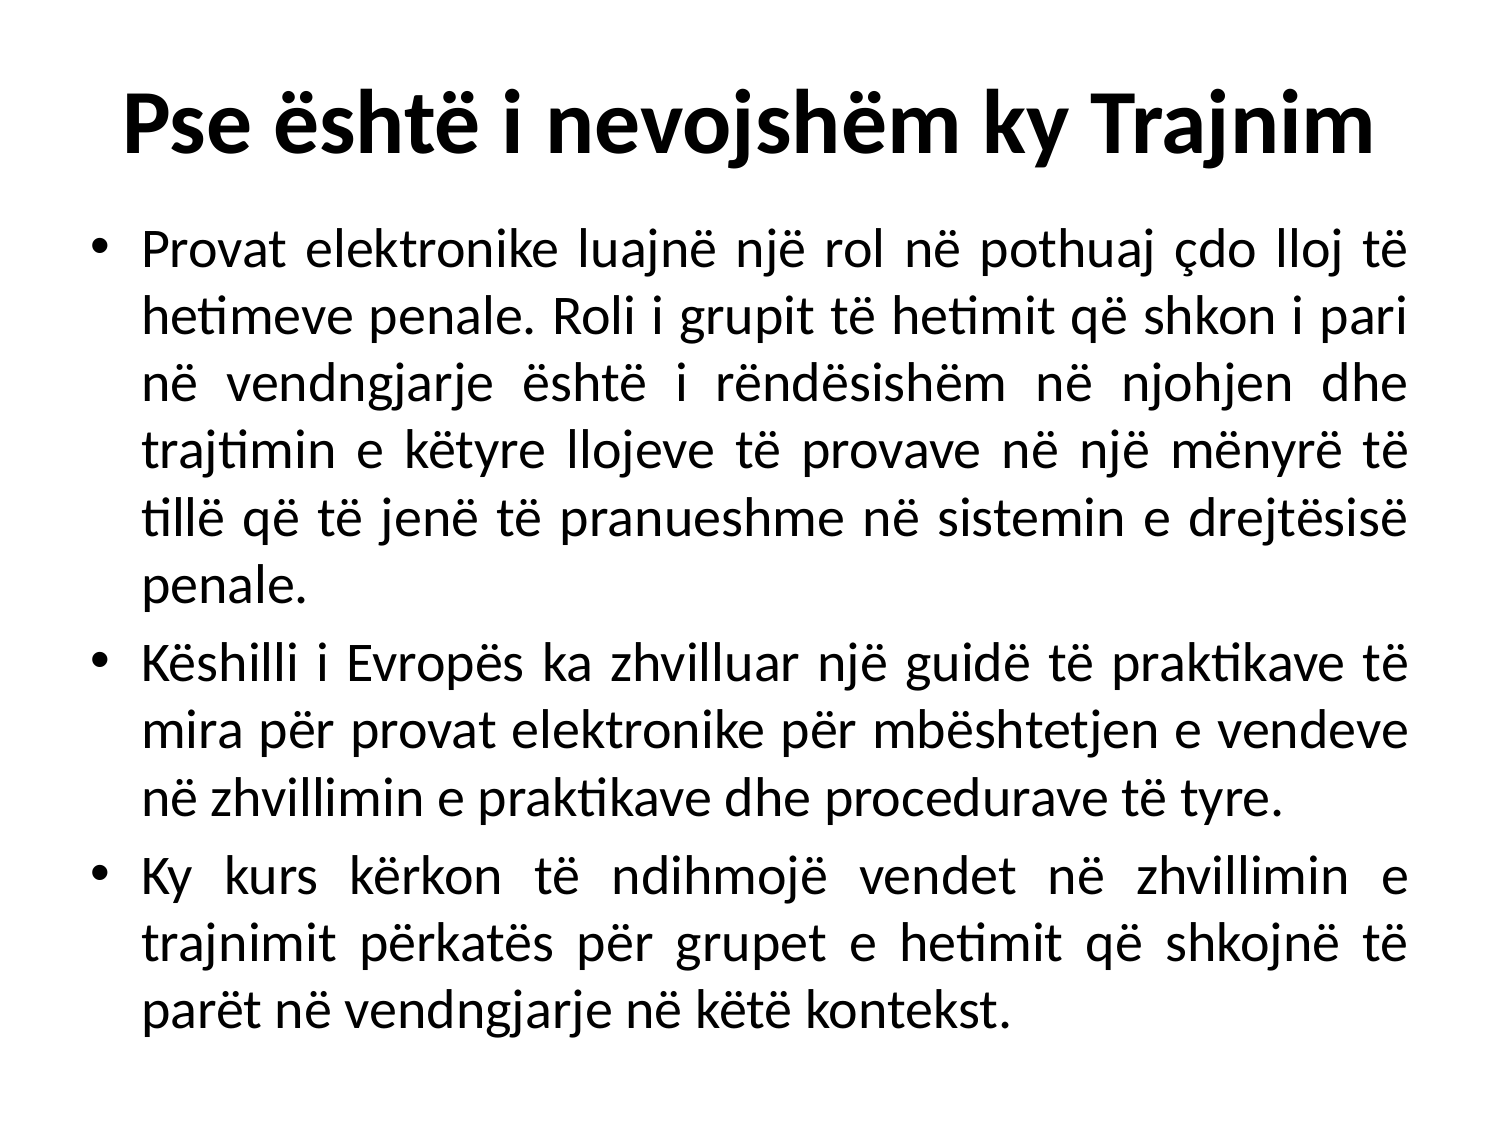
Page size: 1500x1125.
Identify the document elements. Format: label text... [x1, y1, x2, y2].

list Provat elektronike luajnë një rol në pothuaj çdo lloj të hetimeve penale. Roli i grupit të hetimit që shkon i pari në vendngjarje është i rëndësishëm në njohjen dhe trajtimin e këtyre llojeve të provave në një mënyrë të tillë që të jenë të pranueshme në sistemin e drejtësisë penale. Këshilli i Evropës ka zhvilluar një guidë të praktikave të mira për provat elektronike për mbështetjen e vendeve në zhvillimin e praktikave dhe procedurave të tyre. Ky kurs kërkon të ndihmojë vendet në zhvillimin e trajnimit përkatës për grupet e hetimit që shkojnë të parët në vendngjarje në këtë kontekst. [75, 203, 1425, 1075]
title Pse është i nevojshëm ky Trajnim [75, 45, 1425, 190]
